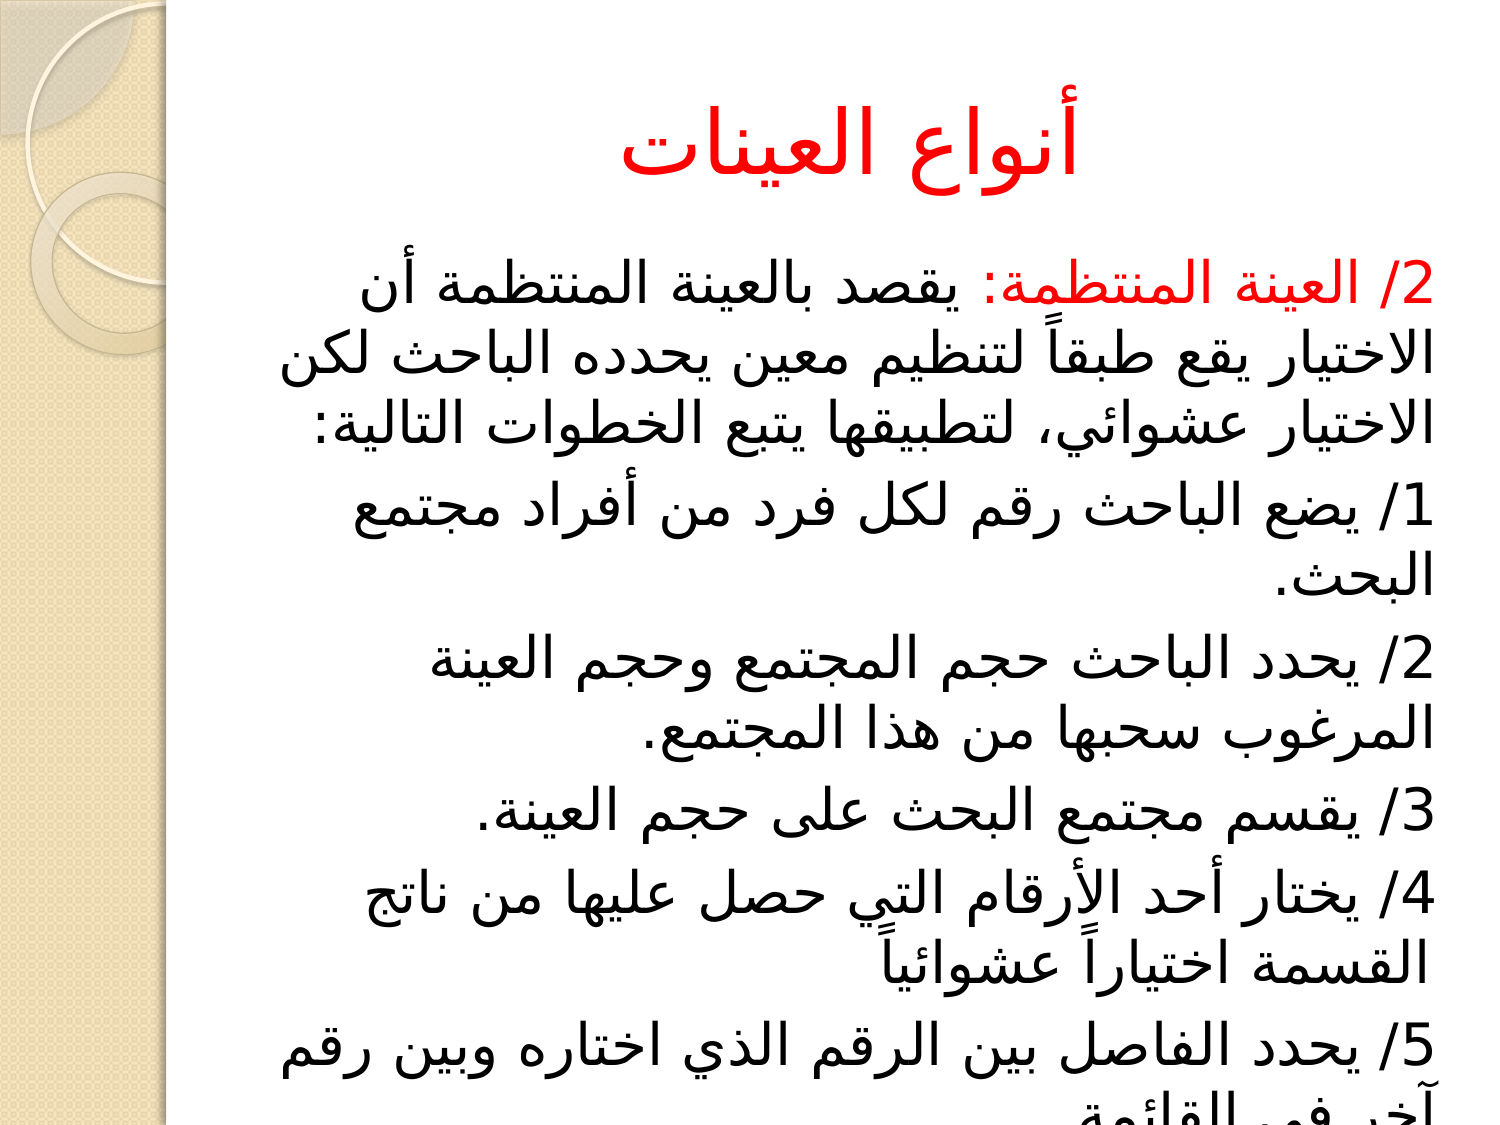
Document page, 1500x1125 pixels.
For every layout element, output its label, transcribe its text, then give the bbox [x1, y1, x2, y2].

list 2/ العينة المنتظمة: يقصد بالعينة المنتظمة أن الاختيار يقع طبقاً لتنظيم معين يحدده الباحث لكن الاختيار عشوائي، لتطبيقها يتبع الخطوات التالية: 1/ يضع الباحث رقم لكل فرد من أفراد مجتمع البحث. 2/ يحدد الباحث حجم المجتمع وحجم العينة المرغوب سحبها من هذا المجتمع. 3/ يقسم مجتمع البحث على حجم العينة. 4/ يختار أحد الأرقام التي حصل عليها من ناتج القسمة اختياراً عشوائياً 5/ يحدد الفاصل بين الرقم الذي اختاره وبين رقم آخر في القائمة. 6/ يختار كل رقم يقع في نهاية الفاصل الذي حدده. [235, 237, 1466, 1025]
title أنواع العينات [235, 45, 1466, 233]
